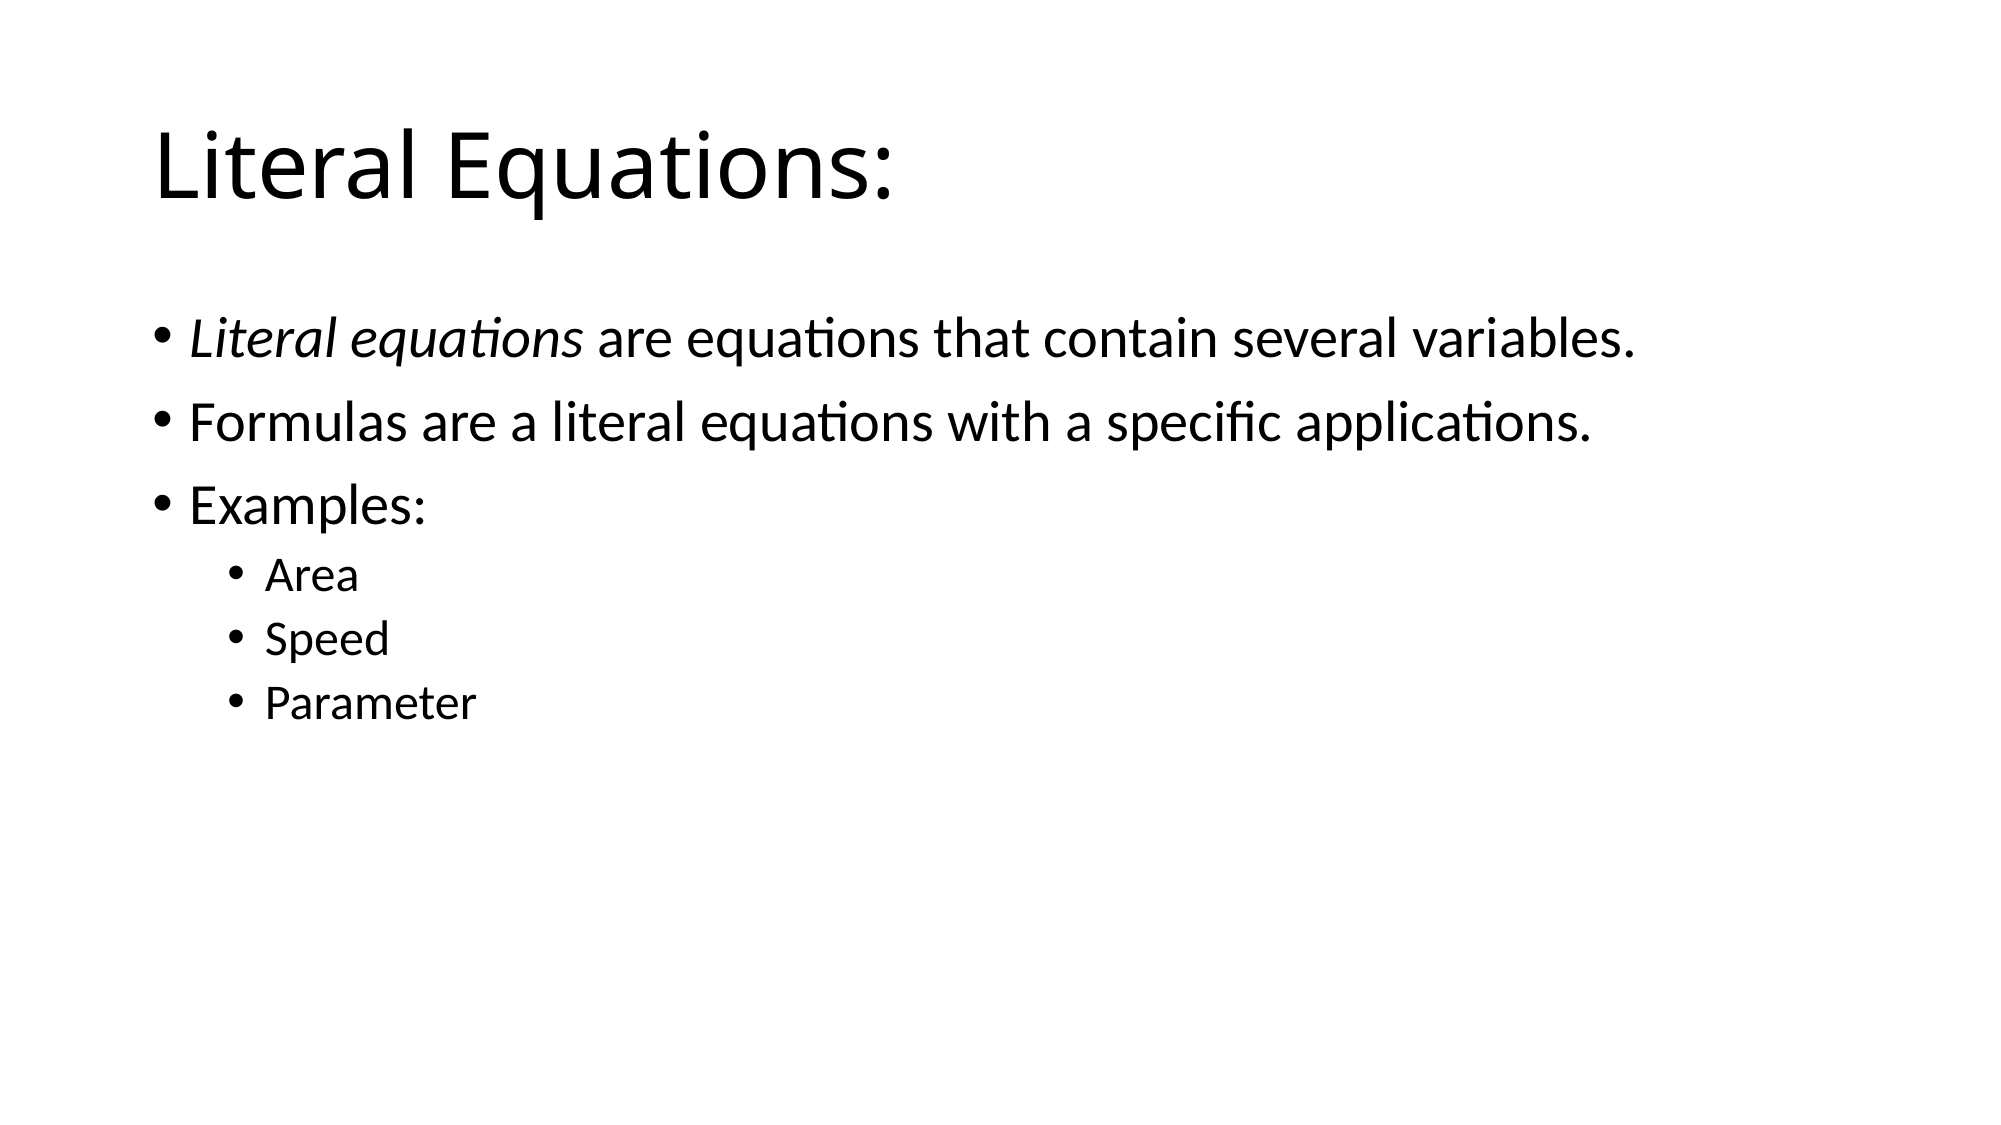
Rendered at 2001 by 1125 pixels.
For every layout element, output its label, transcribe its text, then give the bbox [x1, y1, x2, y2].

title Literal Equations: [137, 59, 1863, 278]
list Literal equations are equations that contain several variables. Formulas are a literal equations with a specific applications. Examples: Area Speed Parameter [137, 299, 1863, 1014]
